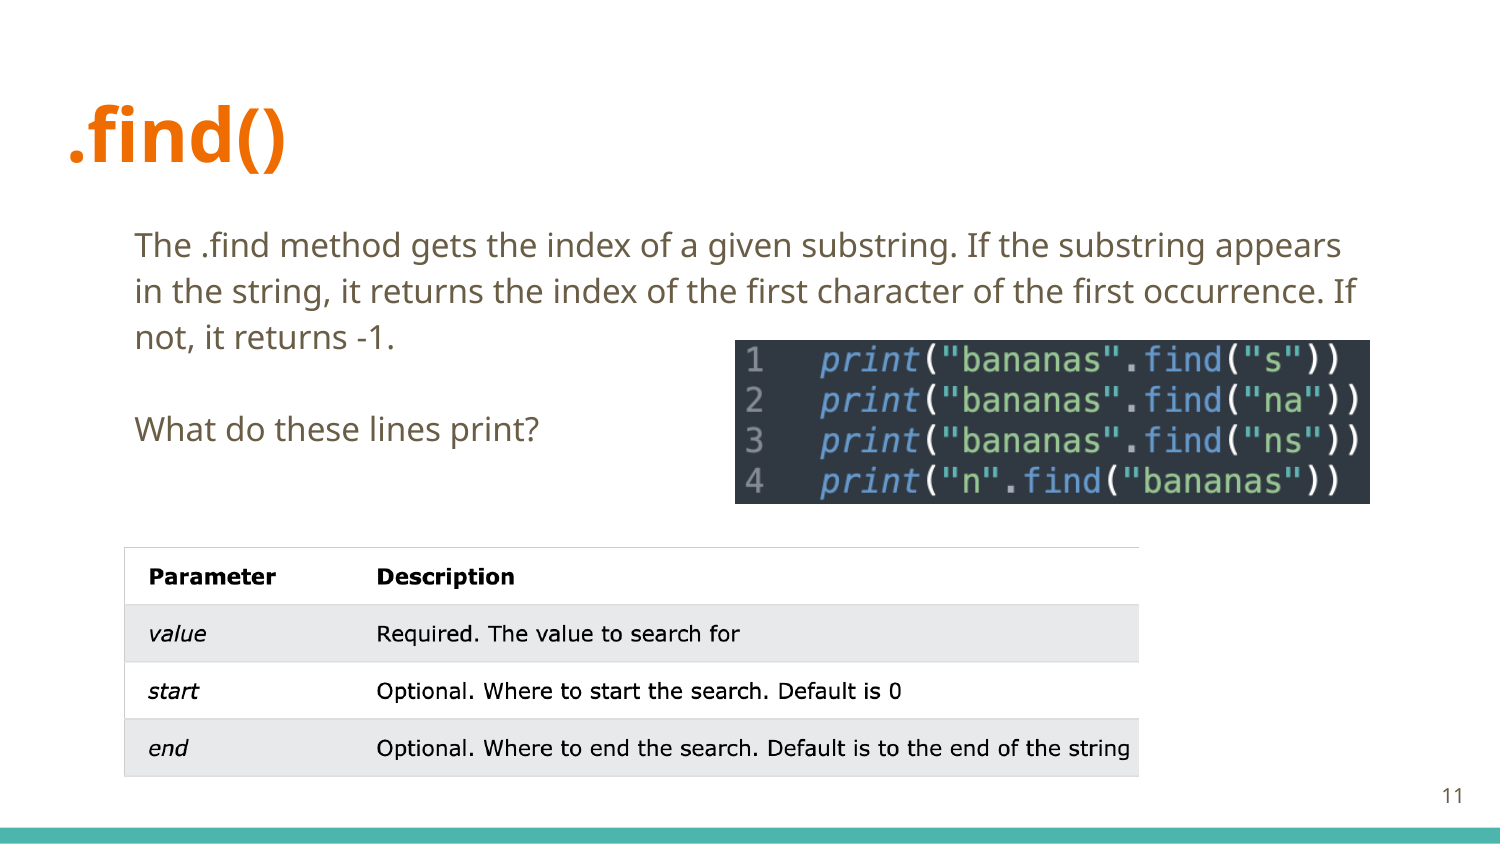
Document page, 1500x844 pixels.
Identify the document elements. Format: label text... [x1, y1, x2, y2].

picture [119, 542, 1139, 781]
picture [735, 340, 1370, 504]
slide_number ‹#› [1389, 764, 1480, 830]
list The .find method gets the index of a given substring. If the substring appears in the string, it returns the index of the first character of the first occurrence. If not, it returns -1. What do these lines print? [119, 203, 1381, 467]
title .find() [51, 72, 1449, 189]
